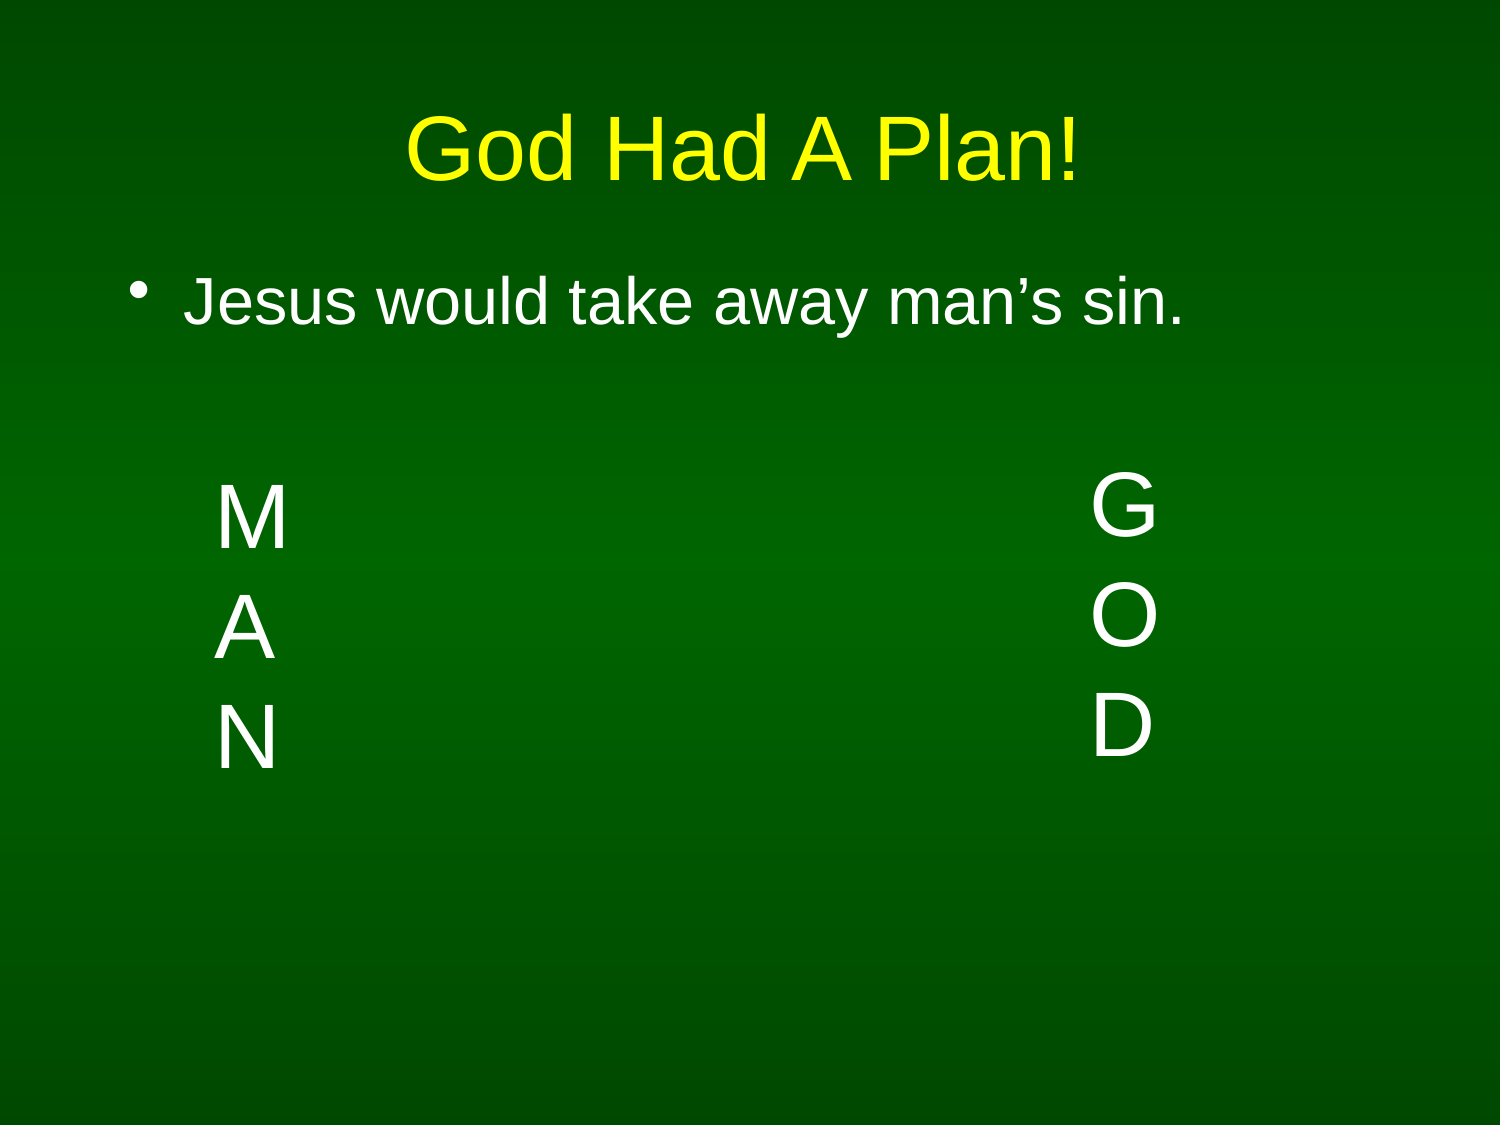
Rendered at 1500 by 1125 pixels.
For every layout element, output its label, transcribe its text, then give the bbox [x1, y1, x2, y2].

text_box M A N [200, 449, 322, 795]
text_box G O D [1074, 437, 1197, 783]
title God Had A Plan! [50, 50, 1438, 238]
list Jesus would take away man’s sin. [112, 249, 1450, 338]
